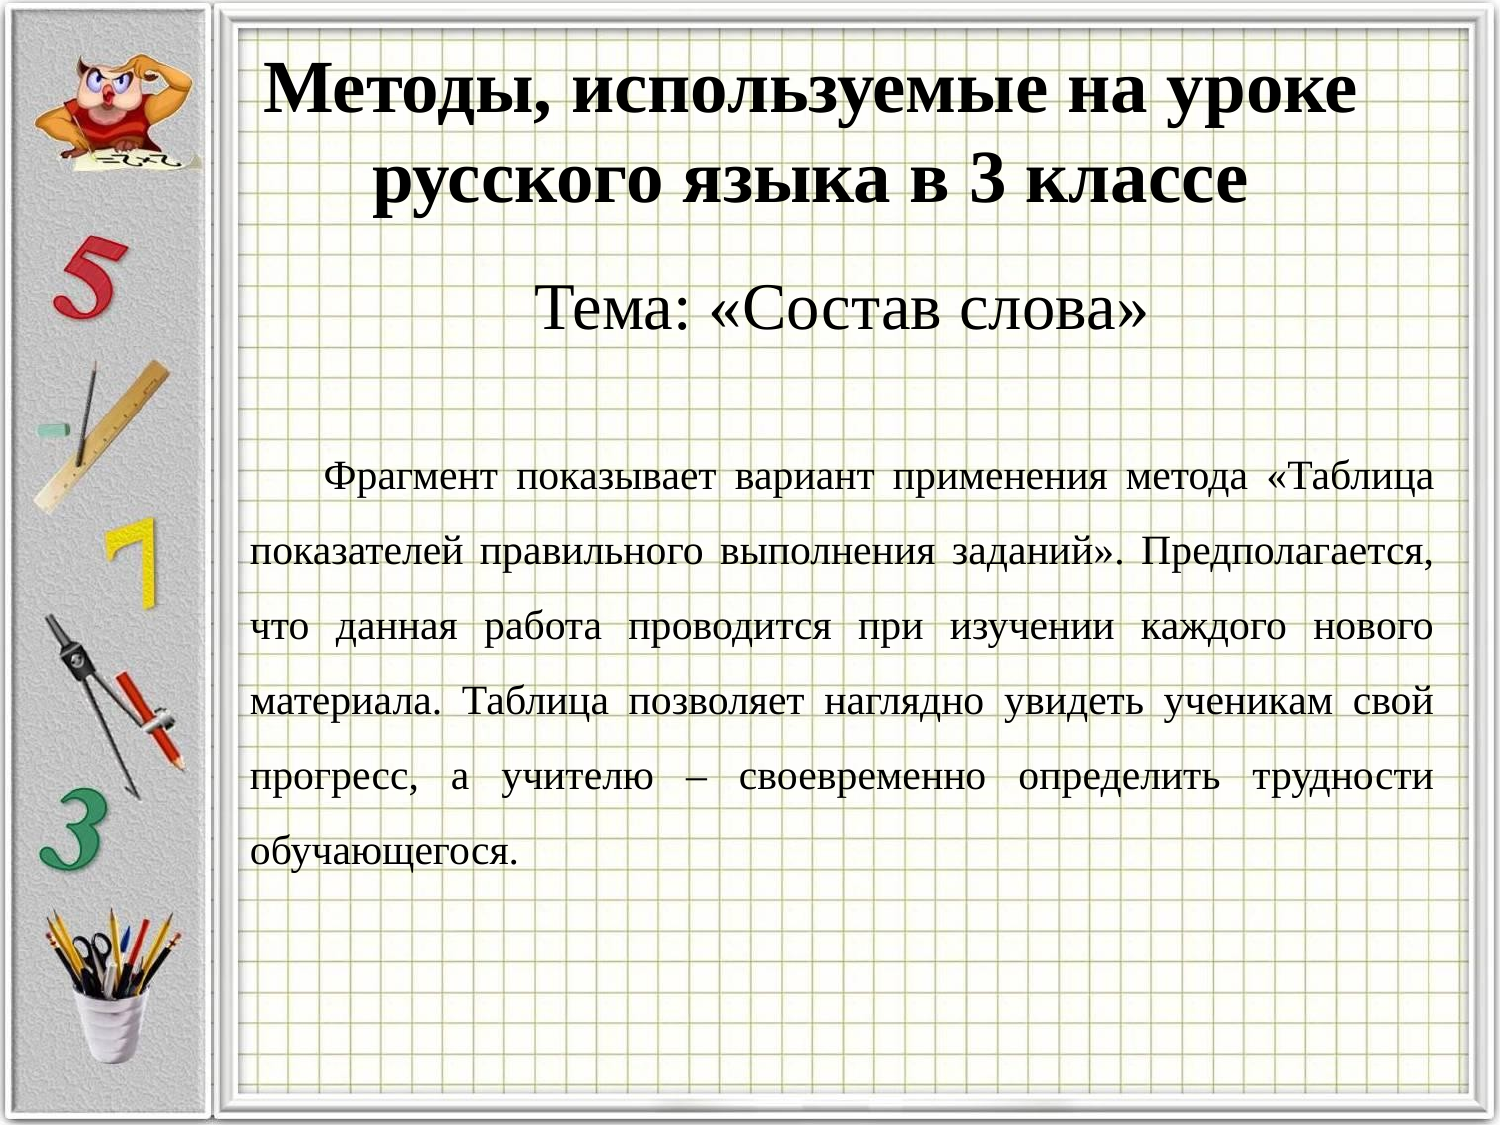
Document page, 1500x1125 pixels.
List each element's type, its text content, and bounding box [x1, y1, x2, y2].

title Методы, используемые на уроке русского языка в 3 классе [174, 37, 1447, 311]
list Тема: «Состав слова» Фрагмент показывает вариант применения метода «Таблица показателей правильного выполнения заданий». Предполагается, что данная работа проводится при изучении каждого нового материала. Таблица позволяет наглядно увидеть ученикам свой прогресс, а учителю – своевременно определить трудности обучающегося. [249, 262, 1435, 960]
picture [0, 0, 1500, 1125]
